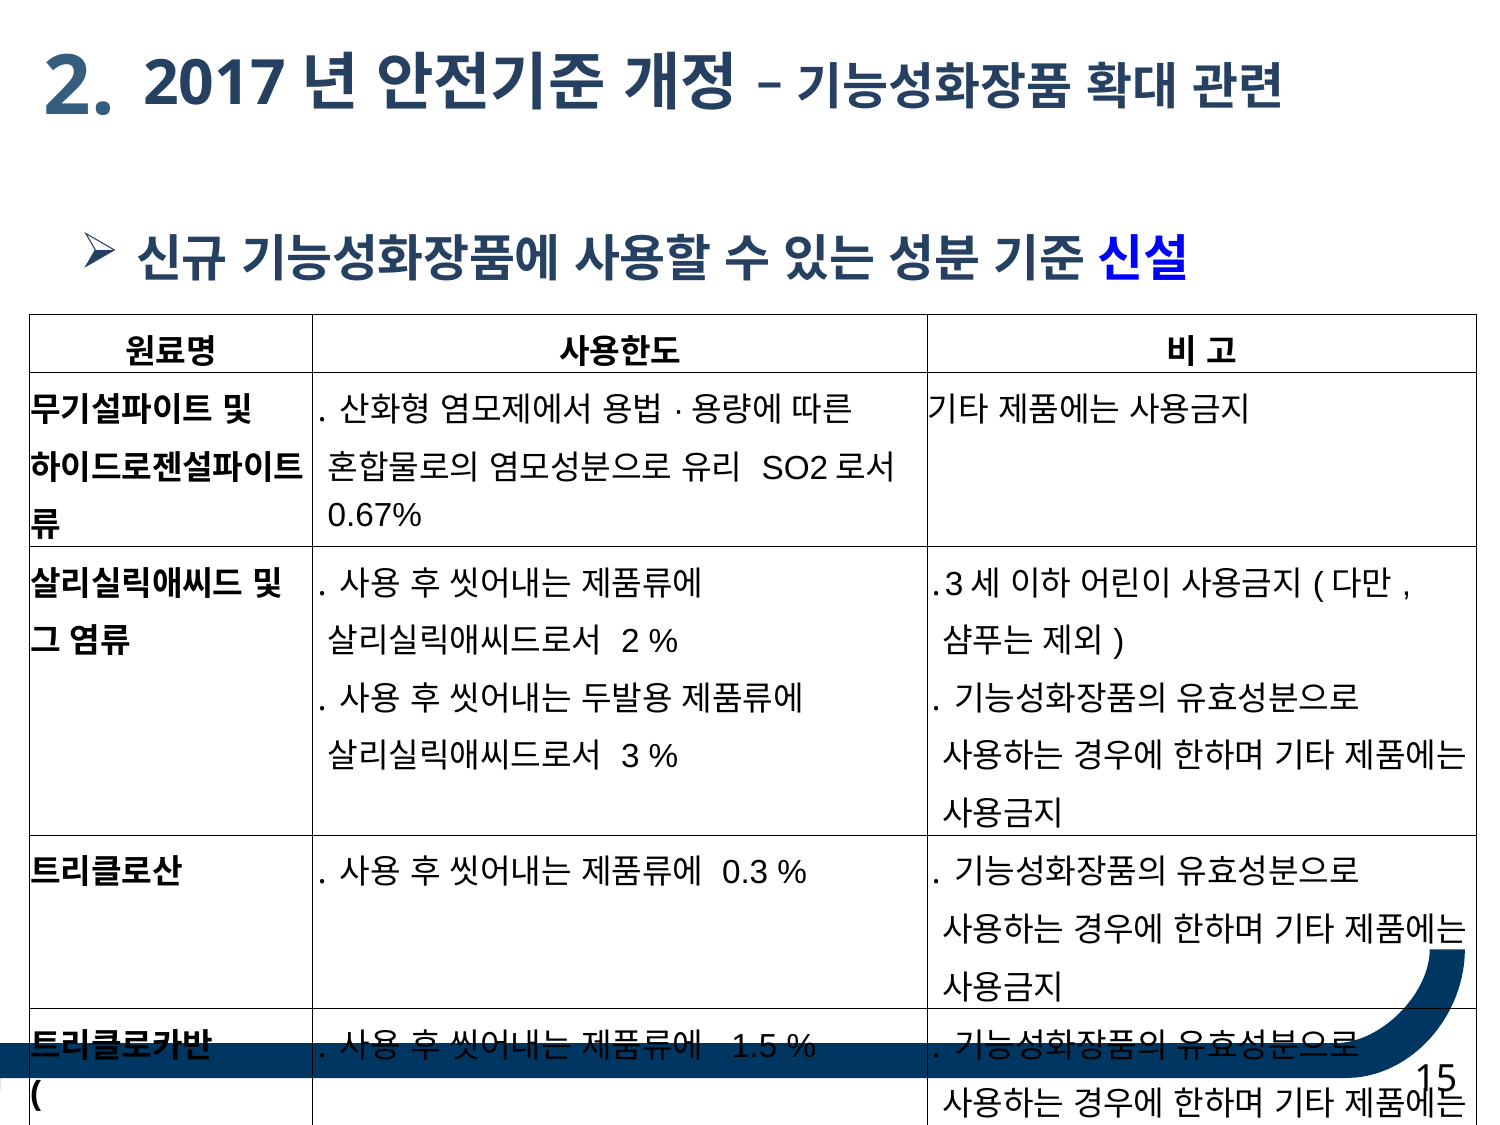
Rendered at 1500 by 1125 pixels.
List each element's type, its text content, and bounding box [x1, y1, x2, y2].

table_header 비 고 [928, 315, 1476, 372]
text_box [0, 0, 1500, 75]
table_cell ․사용 후 씻어내는 제품류에 0.3 % [313, 836, 927, 1008]
table_cell 살리실릭애씨드 및 그 염류 [30, 547, 312, 835]
text_box 신규 기능성화장품에 사용할 수 있는 성분 기준 신설 [64, 188, 1459, 268]
table_cell 트리클로산 [30, 836, 312, 1008]
table_header 사용한도 [313, 315, 927, 372]
table_cell ․산화형 염모제에서 용법·용량에 따른 혼합물로의 염모성분으로 유리 SO2로서 0.67% [313, 373, 927, 546]
table_cell ․사용 후 씻어내는 제품류에 살리실릭애씨드로서 2 % ․사용 후 씻어내는 두발용 제품류에 살리실릭애씨드로서 3 % [313, 547, 927, 835]
table_cell 트리클로카반 (트리클로카바닐리드) [30, 1009, 312, 1125]
text_box 2. [7, 23, 172, 139]
table_cell ․3세 이하 어린이 사용금지(다만, 샴푸는 제외) ․기능성화장품의 유효성분으로 사용하는 경우에 한하며 기타 제품에는 사용금지 [928, 547, 1476, 835]
table_cell 기타 제품에는 사용금지 [928, 373, 1476, 546]
table_header 원료명 [30, 315, 312, 372]
table_cell 무기설파이트 및 하이드로젠설파이트류 [30, 373, 312, 546]
table_cell ․기능성화장품의 유효성분으로 사용하는 경우에 한하며 기타 제품에는 사용 금지 [928, 1009, 1476, 1125]
table_cell ․사용 후 씻어내는 제품류에 1.5 % [313, 1009, 927, 1125]
text_box 2017년 안전기준 개정 – 기능성화장품 확대 관련 [172, 75, 1400, 125]
table_cell ․기능성화장품의 유효성분으로 사용하는 경우에 한하며 기타 제품에는 사용금지 [928, 836, 1476, 1008]
